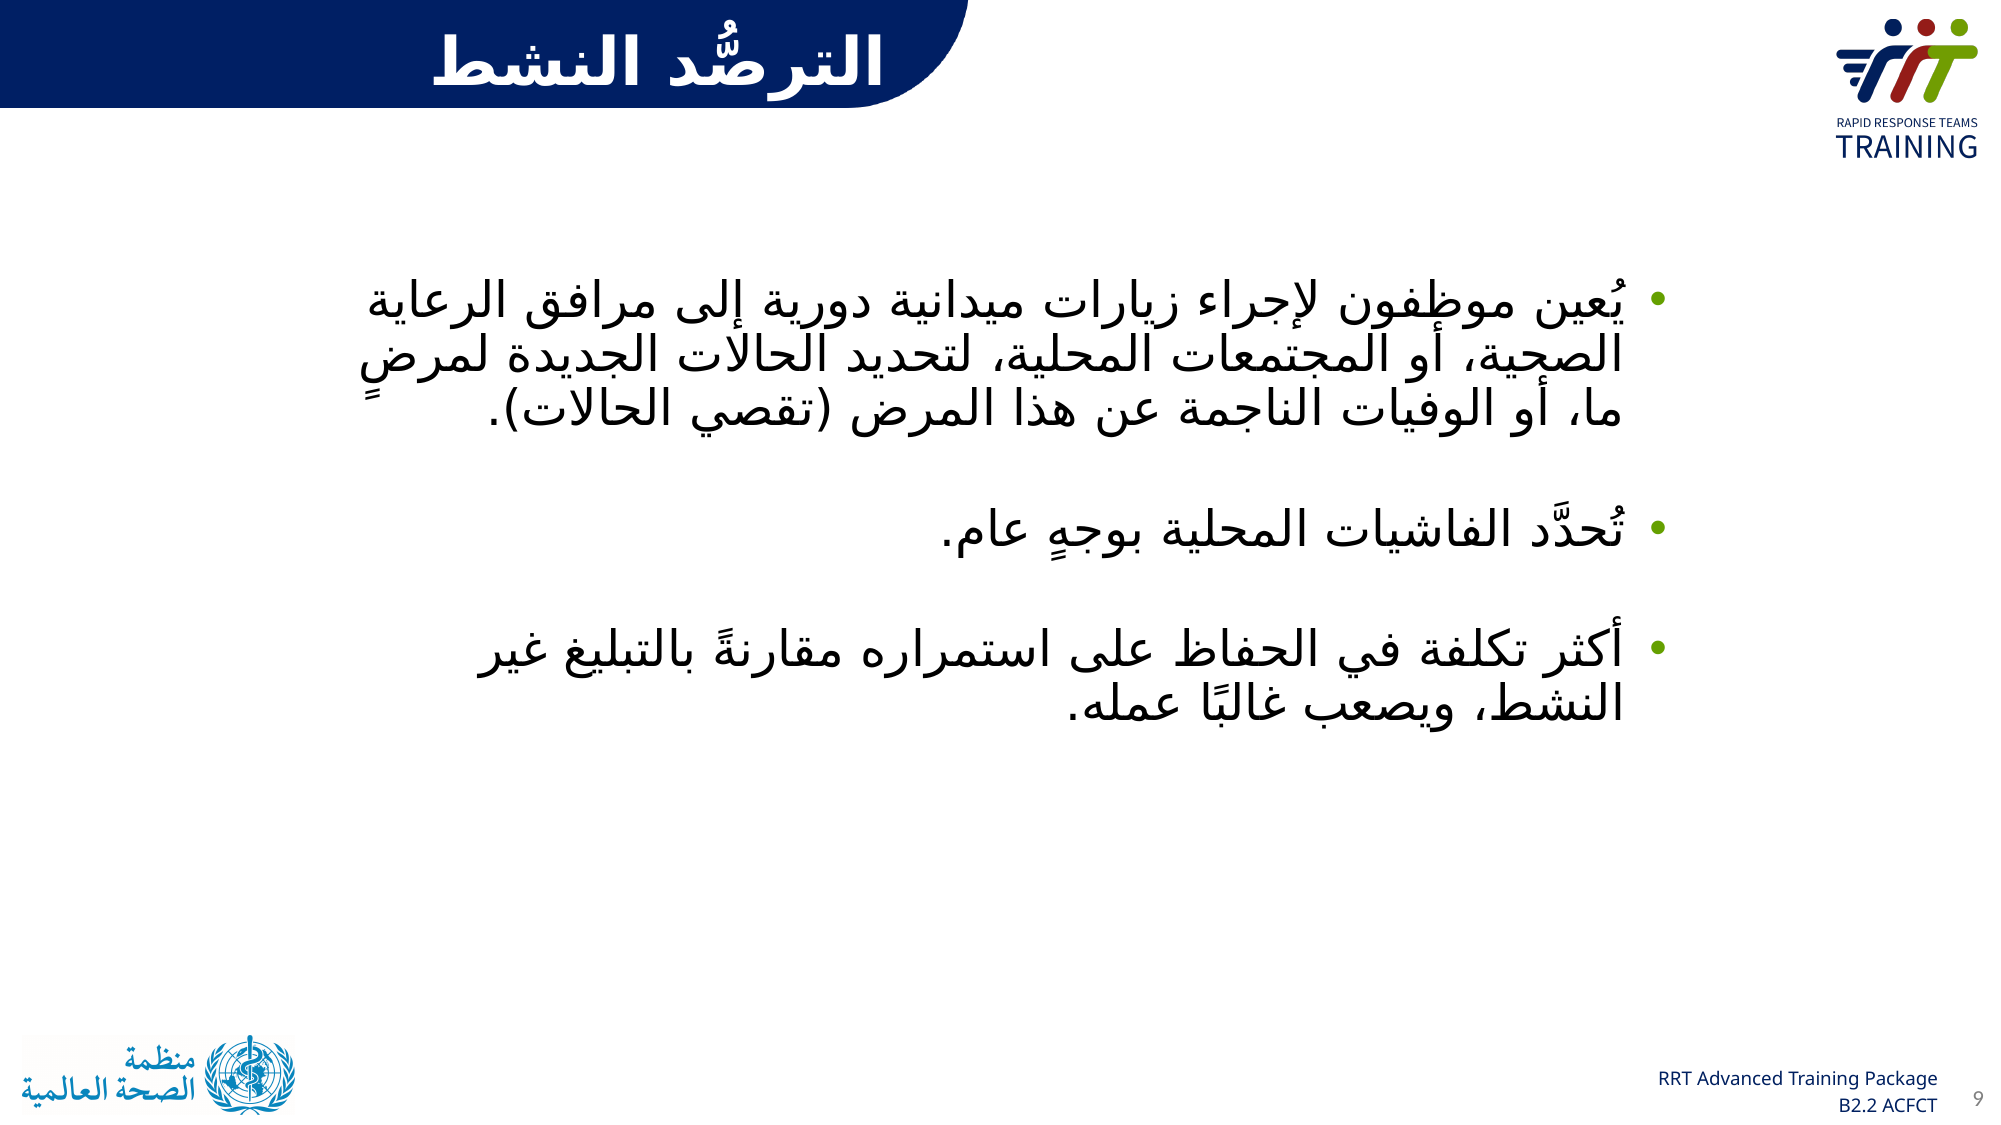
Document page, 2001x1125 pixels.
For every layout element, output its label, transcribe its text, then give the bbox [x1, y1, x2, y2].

picture [252, 1050, 258, 1059]
text_box الترصُّد النشط [22, 13, 895, 114]
picture [22, 1035, 295, 1115]
picture [1835, 19, 1978, 167]
picture [0, 0, 969, 108]
list يُعين موظفون لإجراء زيارات ميدانية دورية إلى مرافق الرعاية الصحية، أو المجتمعات المحلية، لتحديد الحالات الجديدة لمرضٍ ما، أو الوفيات الناجمة عن هذا المرض (تقصي الحالات). تُحدَّد الفاشيات المحلية بوجهٍ عام. أكثر تكلفة في الحفاظ على استمراره مقارنةً بالتبليغ غير النشط، ويصعب غالبًا عمله. [325, 266, 1675, 859]
